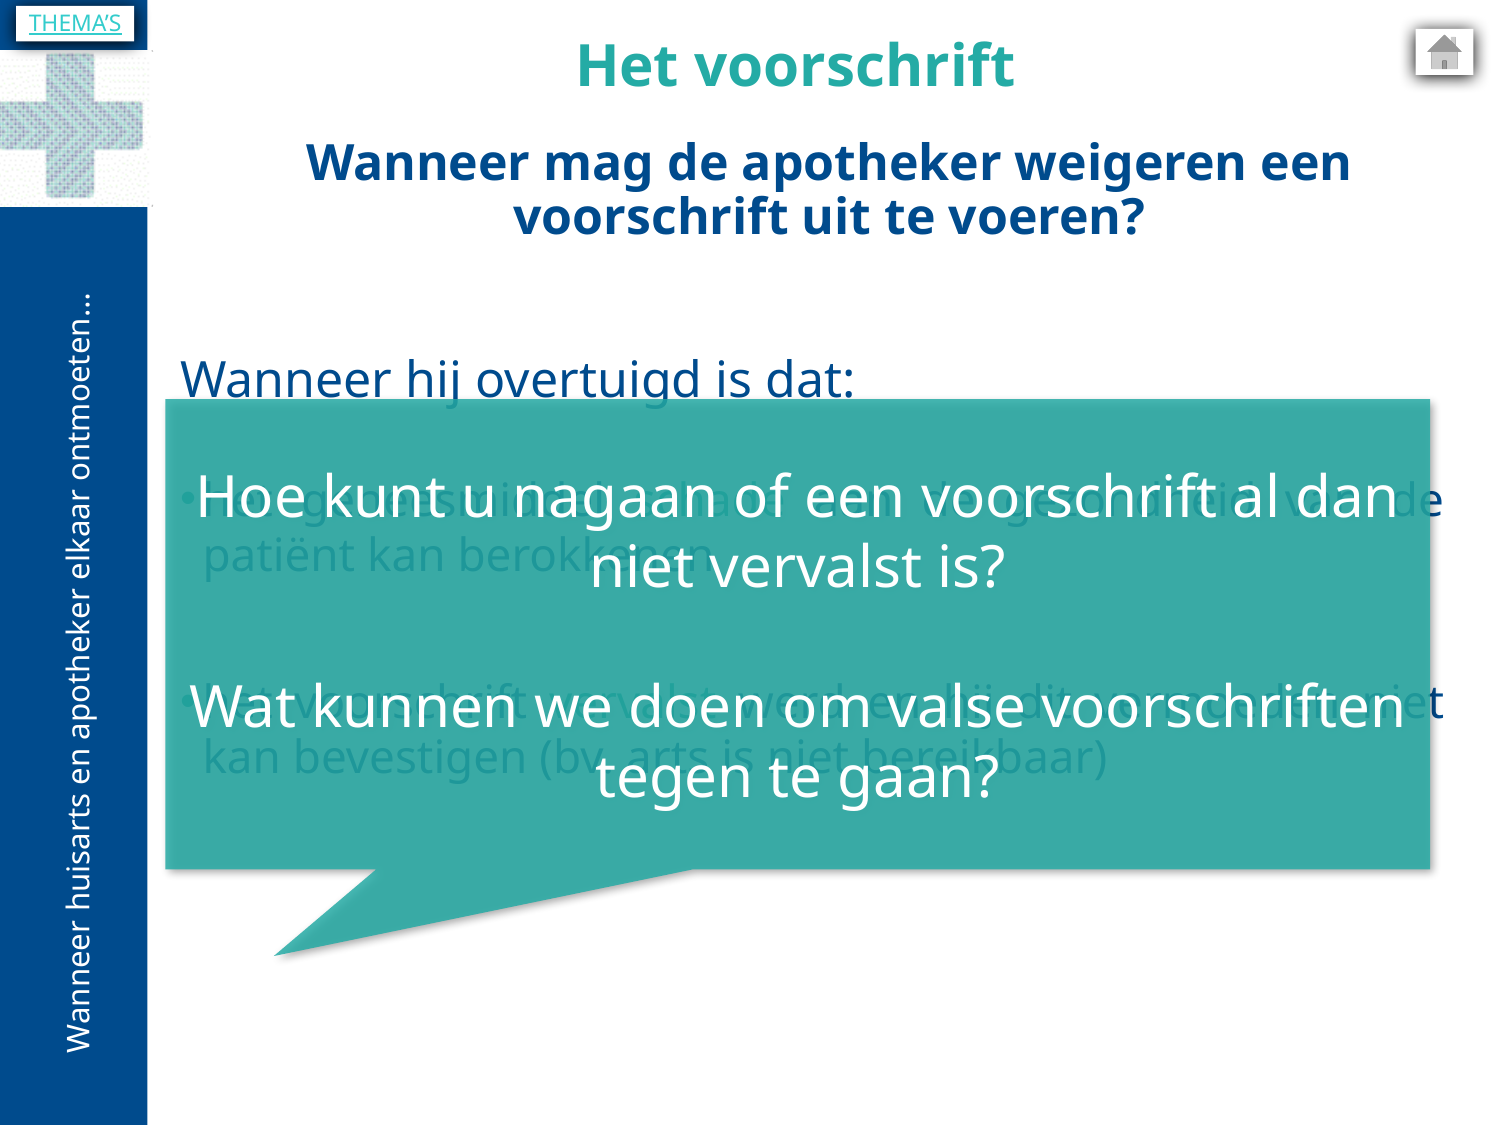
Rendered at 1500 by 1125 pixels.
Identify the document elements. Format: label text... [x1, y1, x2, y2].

text_box Het voorschrift [174, 28, 1416, 130]
text_box Wanneer hij overtuigd is dat: het geneesmiddel schade aan de gezondheid van de patiënt kan berokkenen het voorschrift vervalst werd en hij dit vermoeden niet kan bevestigen (bv. arts is niet bereikbaar) [165, 340, 1460, 1125]
list Wanneer mag de apotheker weigeren een voorschrift uit te voeren? [199, 129, 1460, 299]
text_box [1415, 28, 1474, 76]
text_box Hoe kunt u nagaan of een voorschrift al dan niet vervalst is? Wat kunnen we doen om valse voorschriften tegen te gaan? [164, 398, 1432, 957]
text_box THEMA’S [15, 5, 135, 42]
picture [0, 50, 154, 207]
